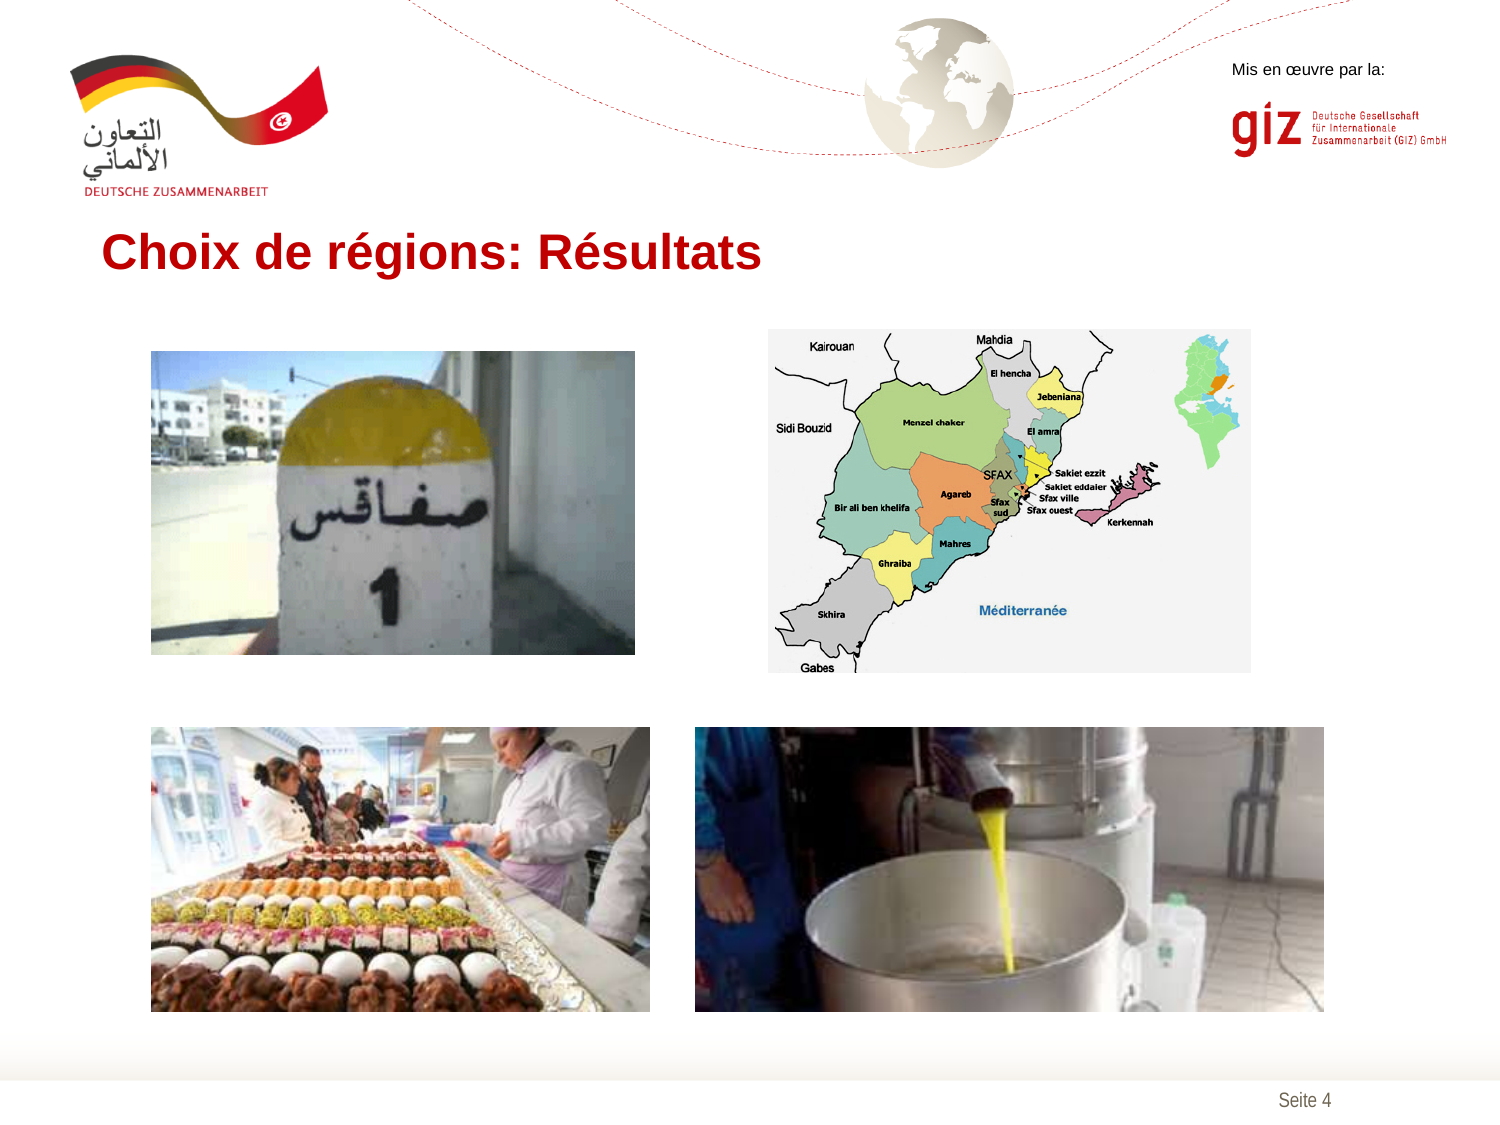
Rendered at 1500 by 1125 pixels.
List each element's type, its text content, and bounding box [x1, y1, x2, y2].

text_box Mis en œuvre par la: [1217, 51, 1421, 87]
picture [767, 329, 1252, 673]
title Choix de régions: Résultats [86, 211, 1363, 314]
picture [0, 727, 1500, 1081]
picture [151, 351, 635, 656]
picture [0, 0, 1500, 196]
